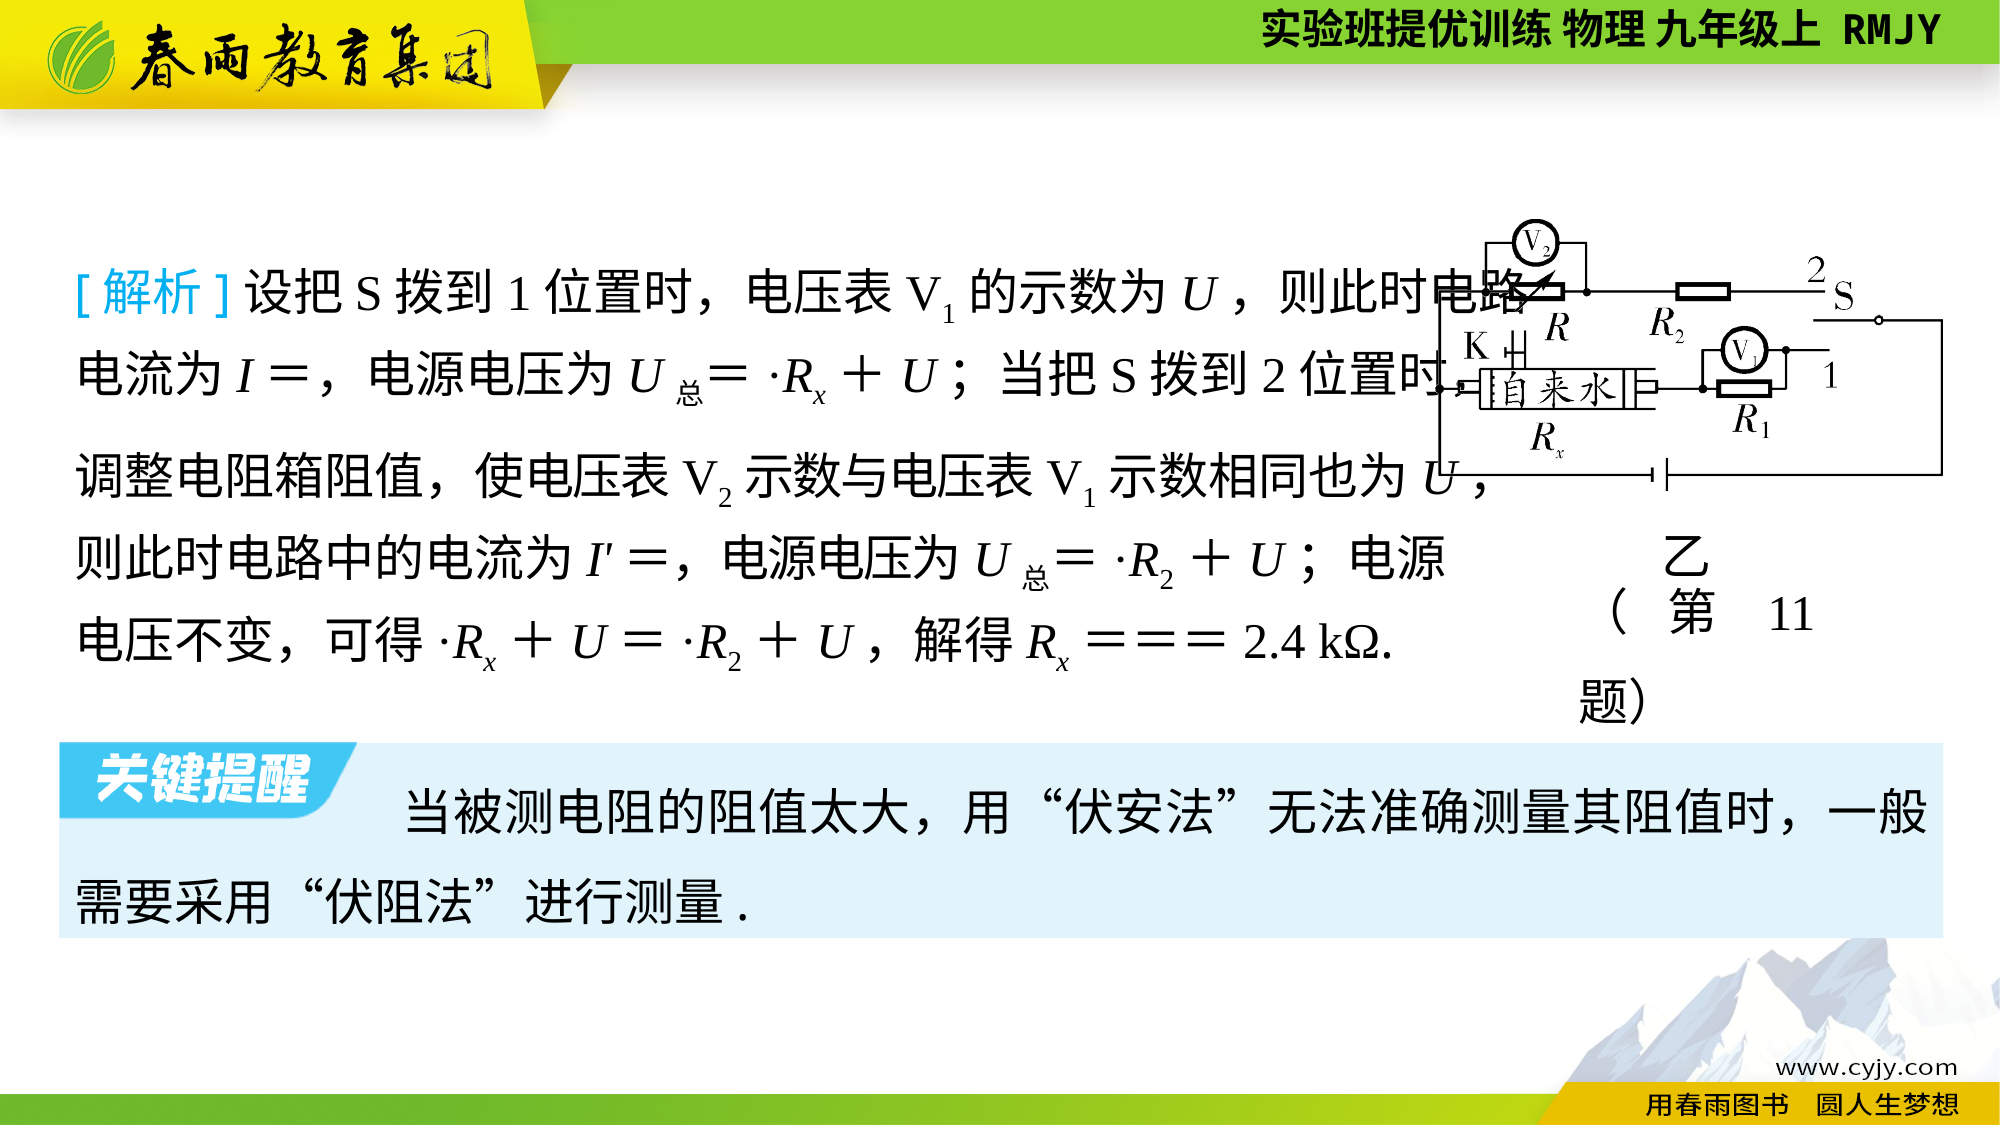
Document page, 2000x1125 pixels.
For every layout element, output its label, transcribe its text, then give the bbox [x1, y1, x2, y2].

text_box 乙 [1646, 505, 1727, 542]
text_box 当被测电阻的阻值太大，用“伏安法”无法准确测量其阻值时，一般需要采用“伏阻法”进行测量. [59, 743, 1944, 939]
text_box （第11题） [1564, 542, 1842, 648]
picture [0, 0, 2000, 1125]
